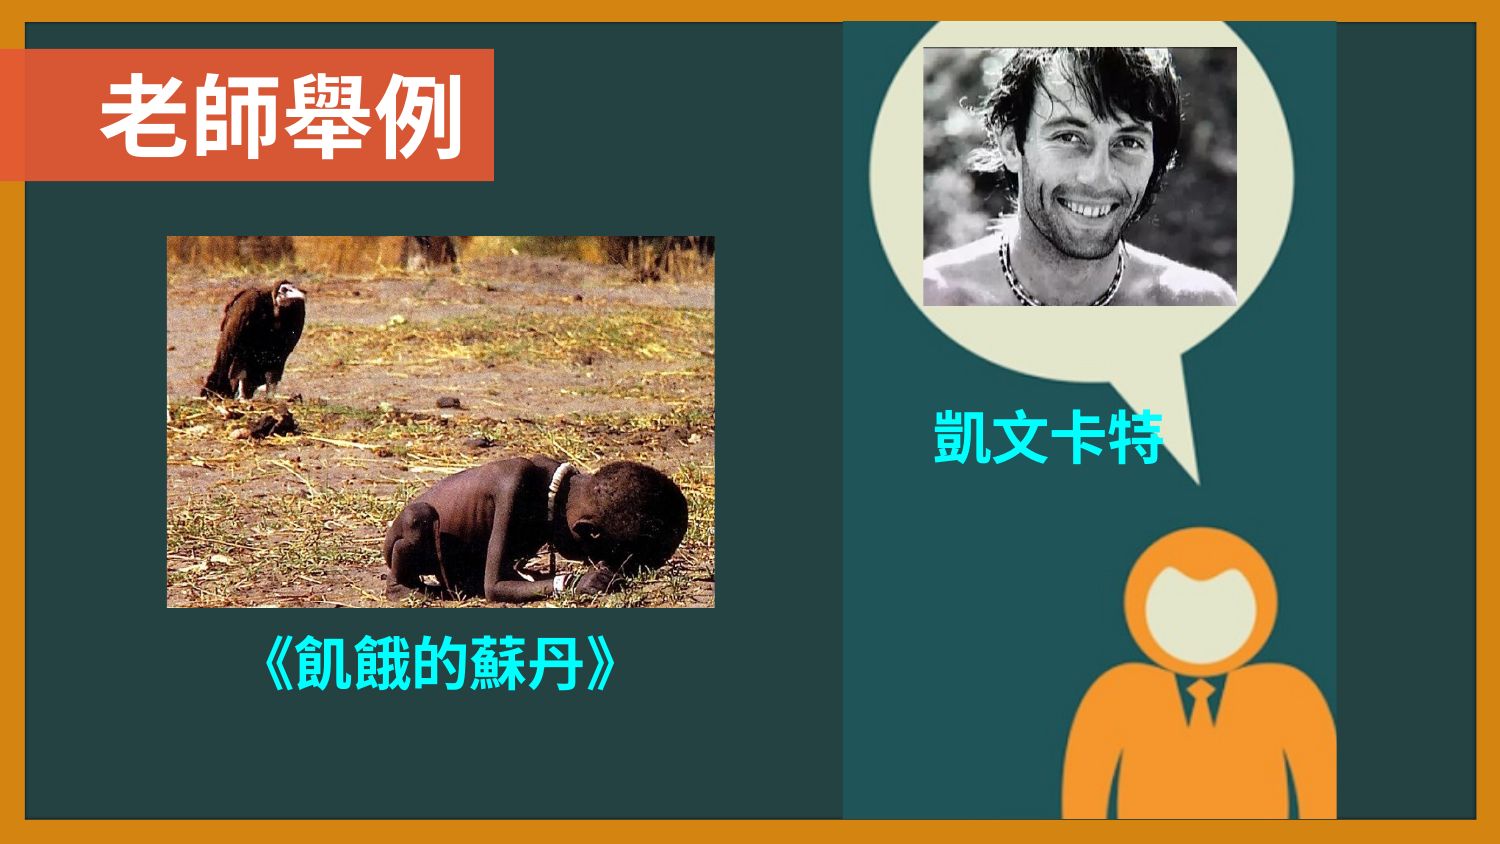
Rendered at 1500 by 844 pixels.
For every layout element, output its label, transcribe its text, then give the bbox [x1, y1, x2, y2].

text_box 老師舉例 [0, 48, 495, 182]
text_box 《飢餓的蘇丹》 [221, 619, 660, 705]
picture [0, 0, 1500, 844]
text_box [842, 21, 1337, 819]
